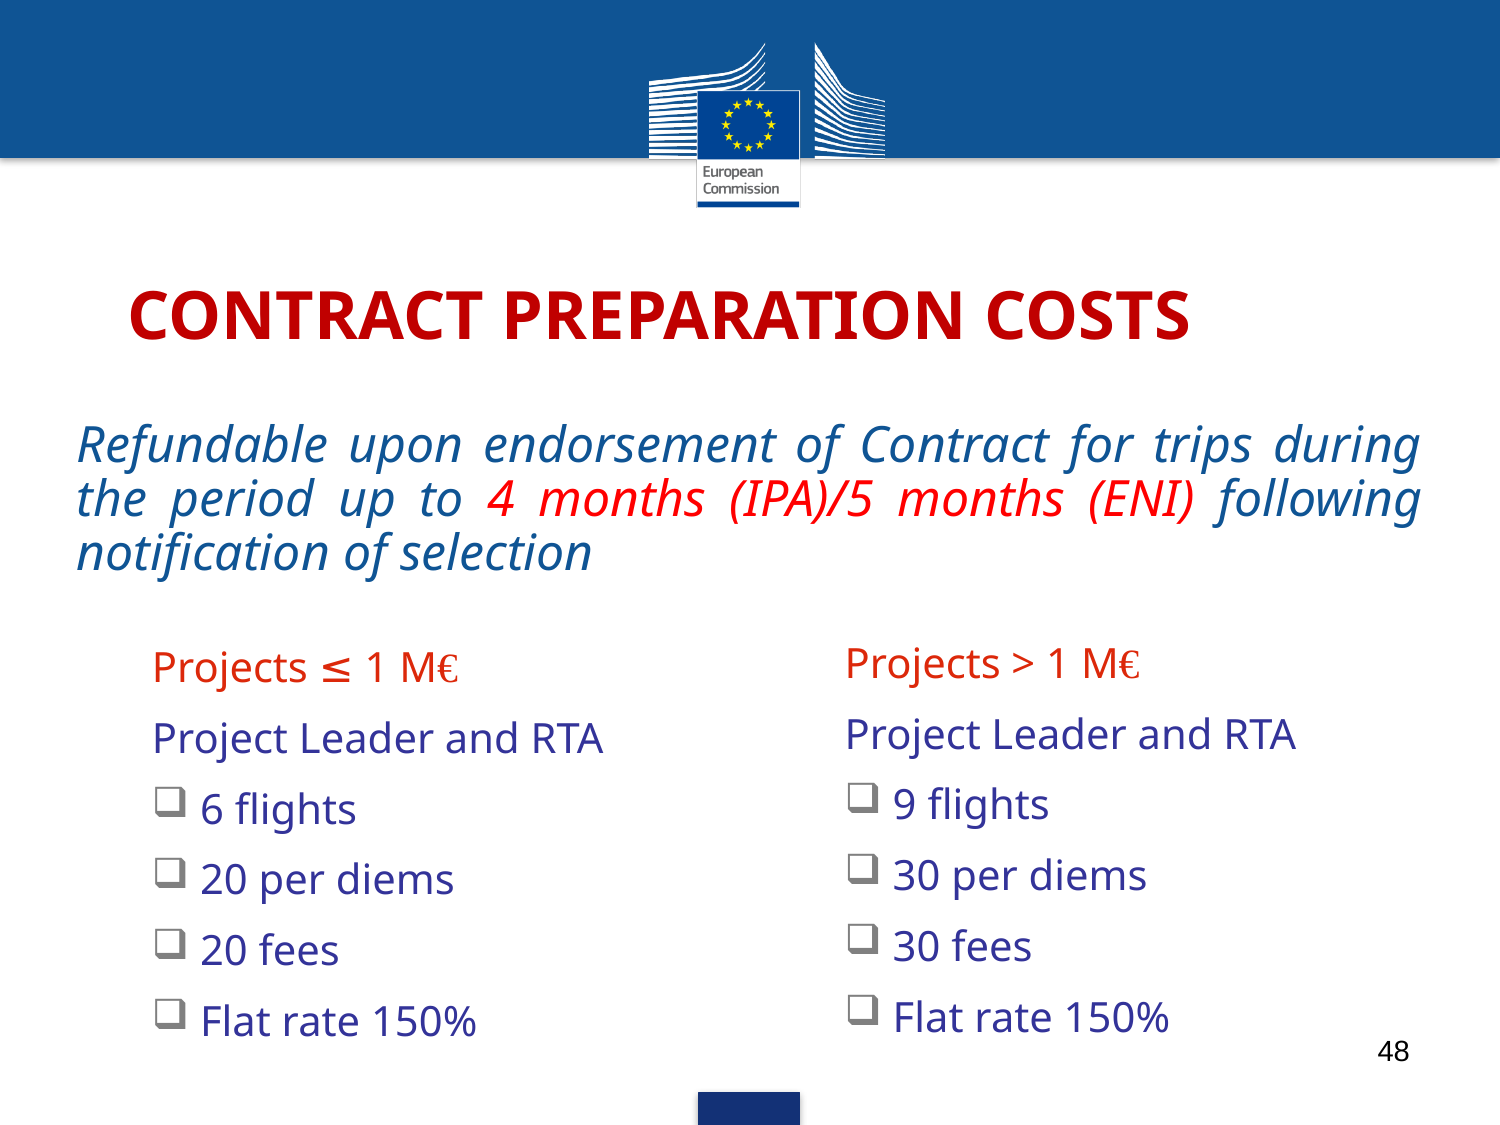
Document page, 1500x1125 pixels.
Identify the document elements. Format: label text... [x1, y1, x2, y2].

picture [649, 42, 885, 196]
list Refundable upon endorsement of Contract for trips during the period up to 4 months (IPA)/5 months (ENI) following notification of selection [76, 379, 1424, 487]
text_box Projects > 1 M€ Project Leader and RTA 9 flights 30 per diems 30 fees Flat rate 150% [822, 629, 1319, 1049]
text_box Projects ≤ 1 M€ Project Leader and RTA 6 flights 20 per diems 20 fees Flat rate 150% [123, 633, 632, 1053]
title CONTRACT PREPARATION COSTS [53, 196, 1404, 340]
slide_number 48 [1074, 1024, 1425, 1103]
